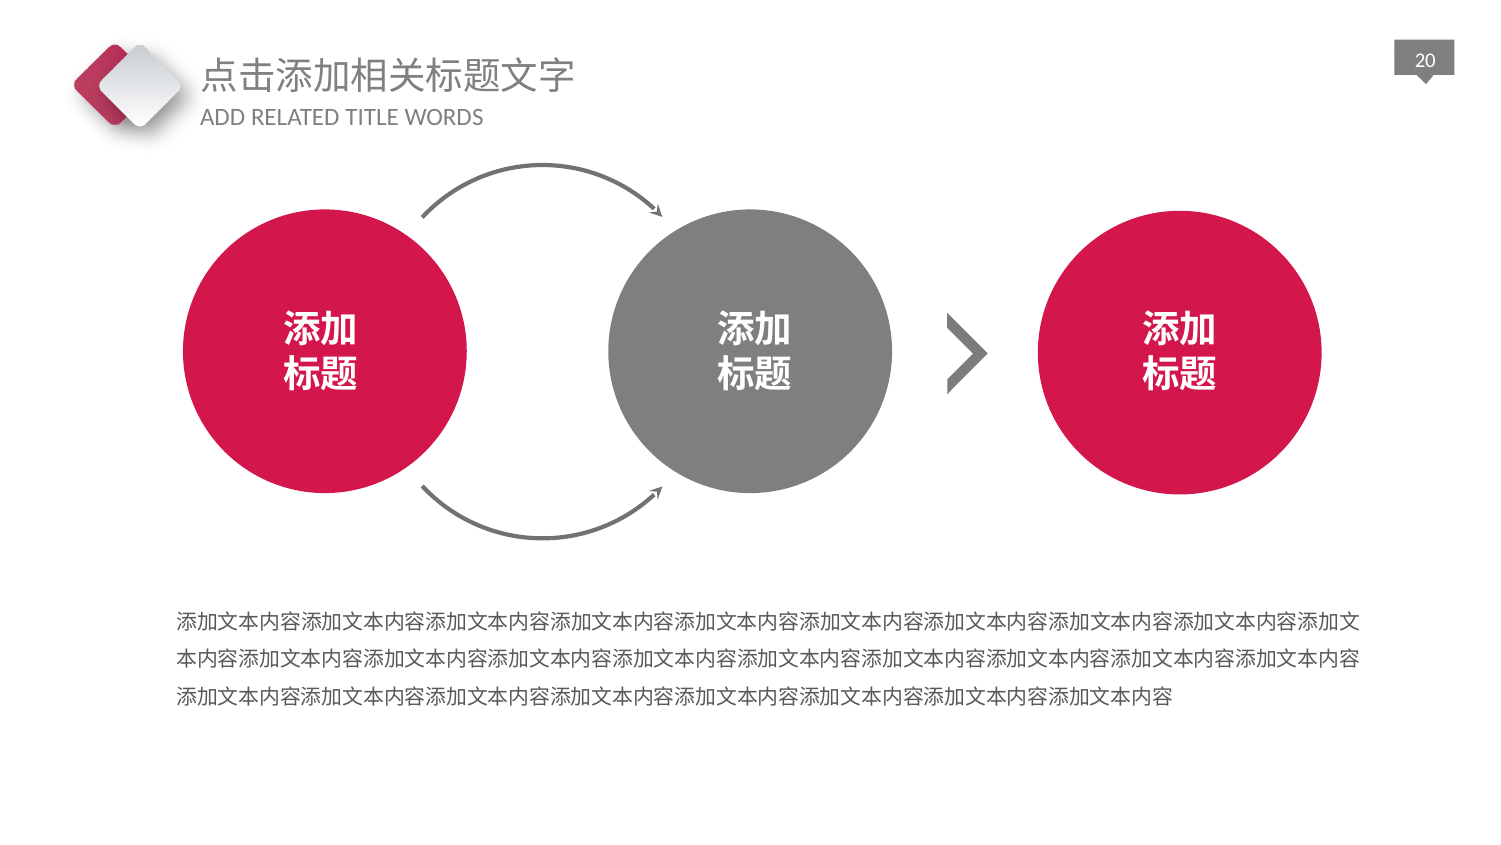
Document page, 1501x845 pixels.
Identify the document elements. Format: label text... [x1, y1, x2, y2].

text_box [182, 209, 467, 494]
text_box [422, 373, 663, 539]
text_box [608, 209, 893, 494]
text_box 添加 标题 [271, 299, 370, 401]
text_box [1037, 210, 1322, 495]
text_box [422, 164, 663, 330]
text_box [947, 312, 988, 395]
text_box 添加文本内容添加文本内容添加文本内容添加文本内容添加文本内容添加文本内容添加文本内容添加文本内容添加文本内容添加文本内容添加文本内容添加文本内容添加文本内容添加文本内容添加文本内容添加文本内容添加文本内容添加文本内容添加文本内容添加文本内容添加文本内容添加文本内容添加文本内容添加文本内容添加文本内容添加文本内容添加文本内容 [165, 590, 1380, 714]
text_box 添加 标题 [706, 299, 804, 401]
text_box 添加 标题 [1131, 299, 1230, 401]
picture [89, 35, 190, 136]
